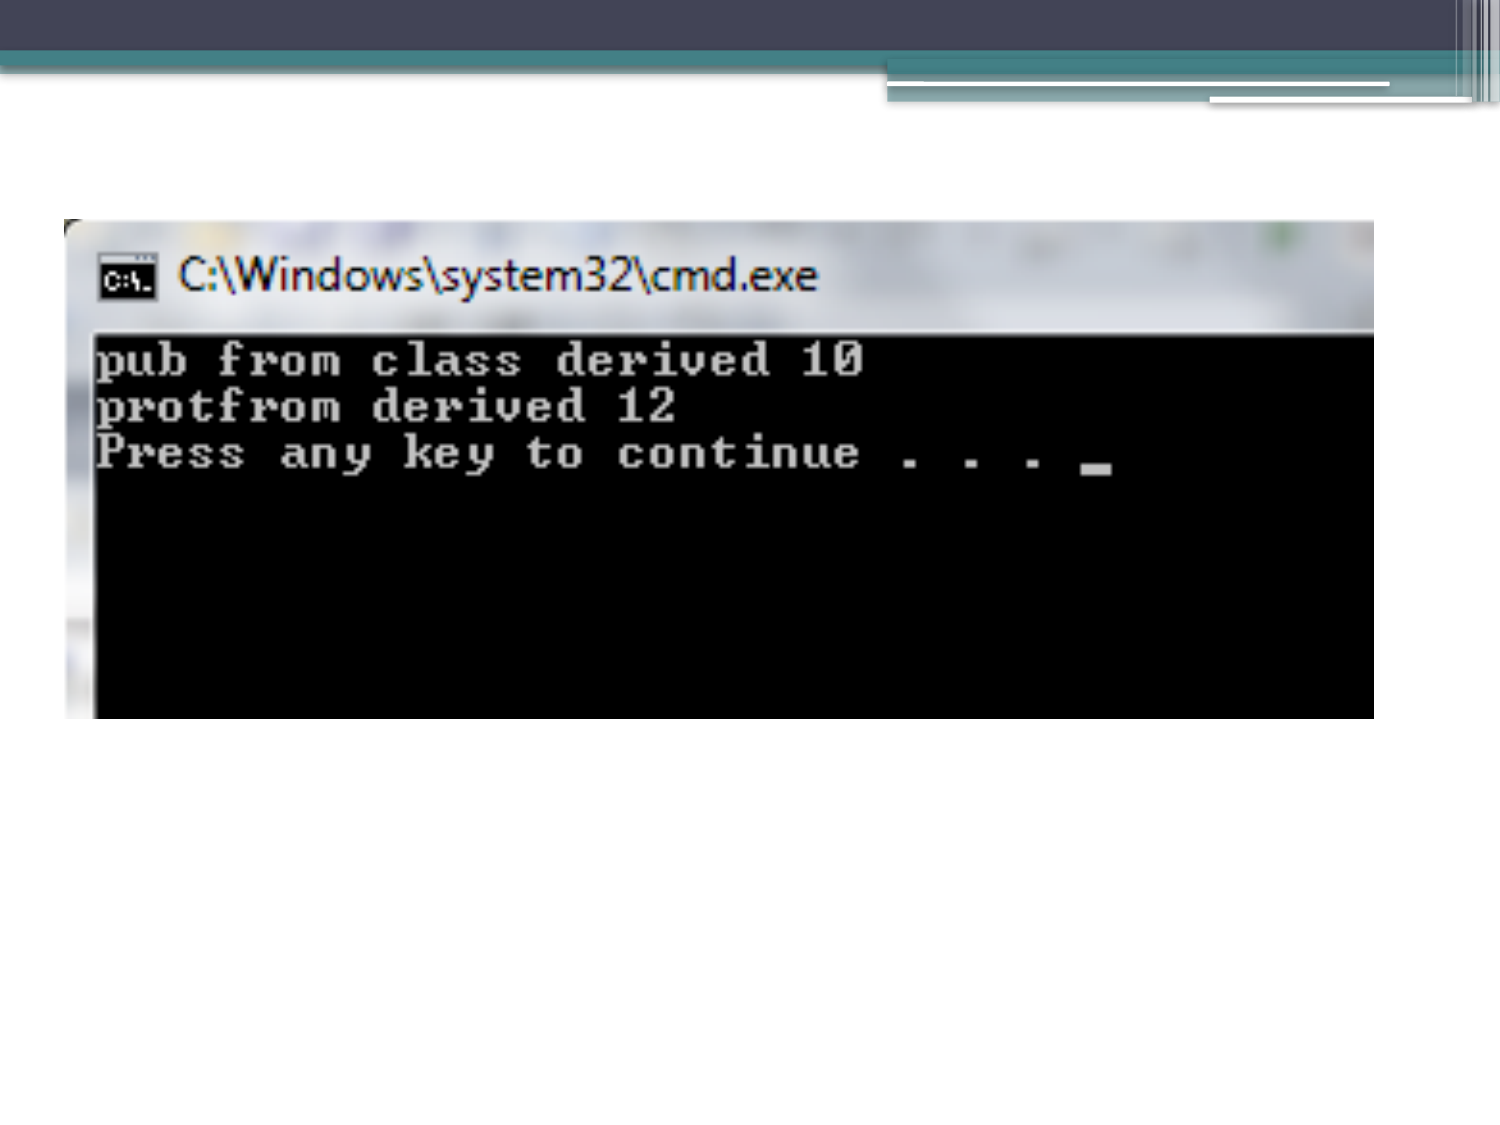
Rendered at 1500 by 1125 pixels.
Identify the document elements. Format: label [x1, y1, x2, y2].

list [64, 219, 1375, 720]
